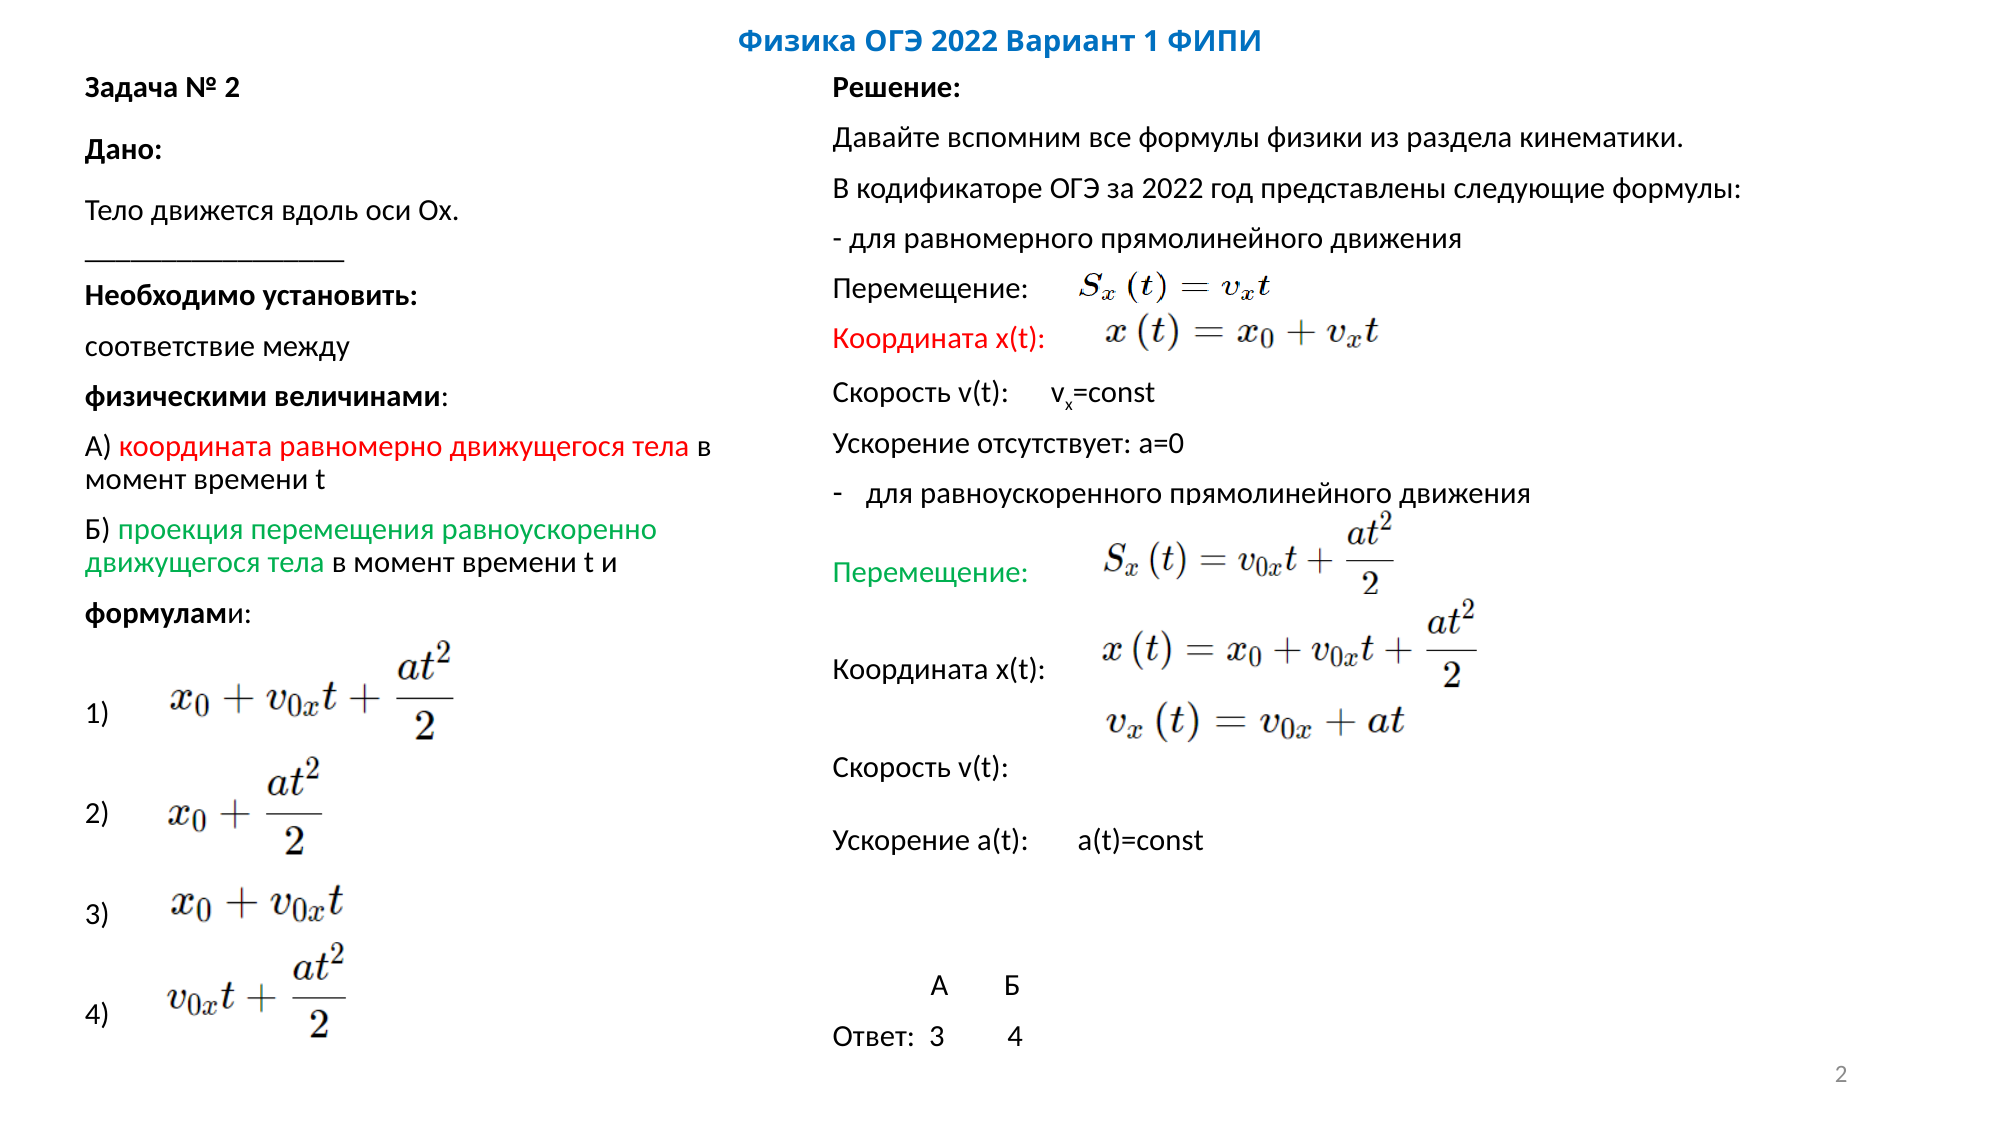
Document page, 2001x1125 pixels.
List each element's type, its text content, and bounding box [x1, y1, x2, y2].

list Решение: Давайте вспомним все формулы физики из раздела кинематики. В кодификаторе ОГЭ за 2022 год представлены следующие формулы: - для равномерного прямолинейного движения Перемещение: Координата x(t): Скорость v(t): vx=const Ускорение отсутствует: a=0 для равноускоренного прямолинейного движения Перемещение: Координата x(t): Скорость v(t): Ускорение a(t): a(t)=const А Б Ответ: 3 4 [817, 63, 1939, 1065]
picture [1098, 505, 1478, 693]
picture [1098, 307, 1392, 360]
slide_number 2 [1412, 1042, 1863, 1103]
picture [162, 936, 351, 1045]
title Физика ОГЭ 2022 Вариант 1 ФИПИ [18, 20, 1982, 64]
picture [162, 634, 460, 861]
picture [1098, 695, 1413, 747]
picture [162, 876, 351, 931]
list Задача № 2 Дано: Тело движется вдоль оси Ох. _________________ Необходимо установить: соответствие между физическими величинами: А) координата равномерно движущегося тела в момент времени t Б) проекция перемещения равноускоренно движущегося тела в момент времени t и формулами: 1) 2) 3) 4) [70, 63, 800, 1043]
picture [1076, 267, 1279, 305]
